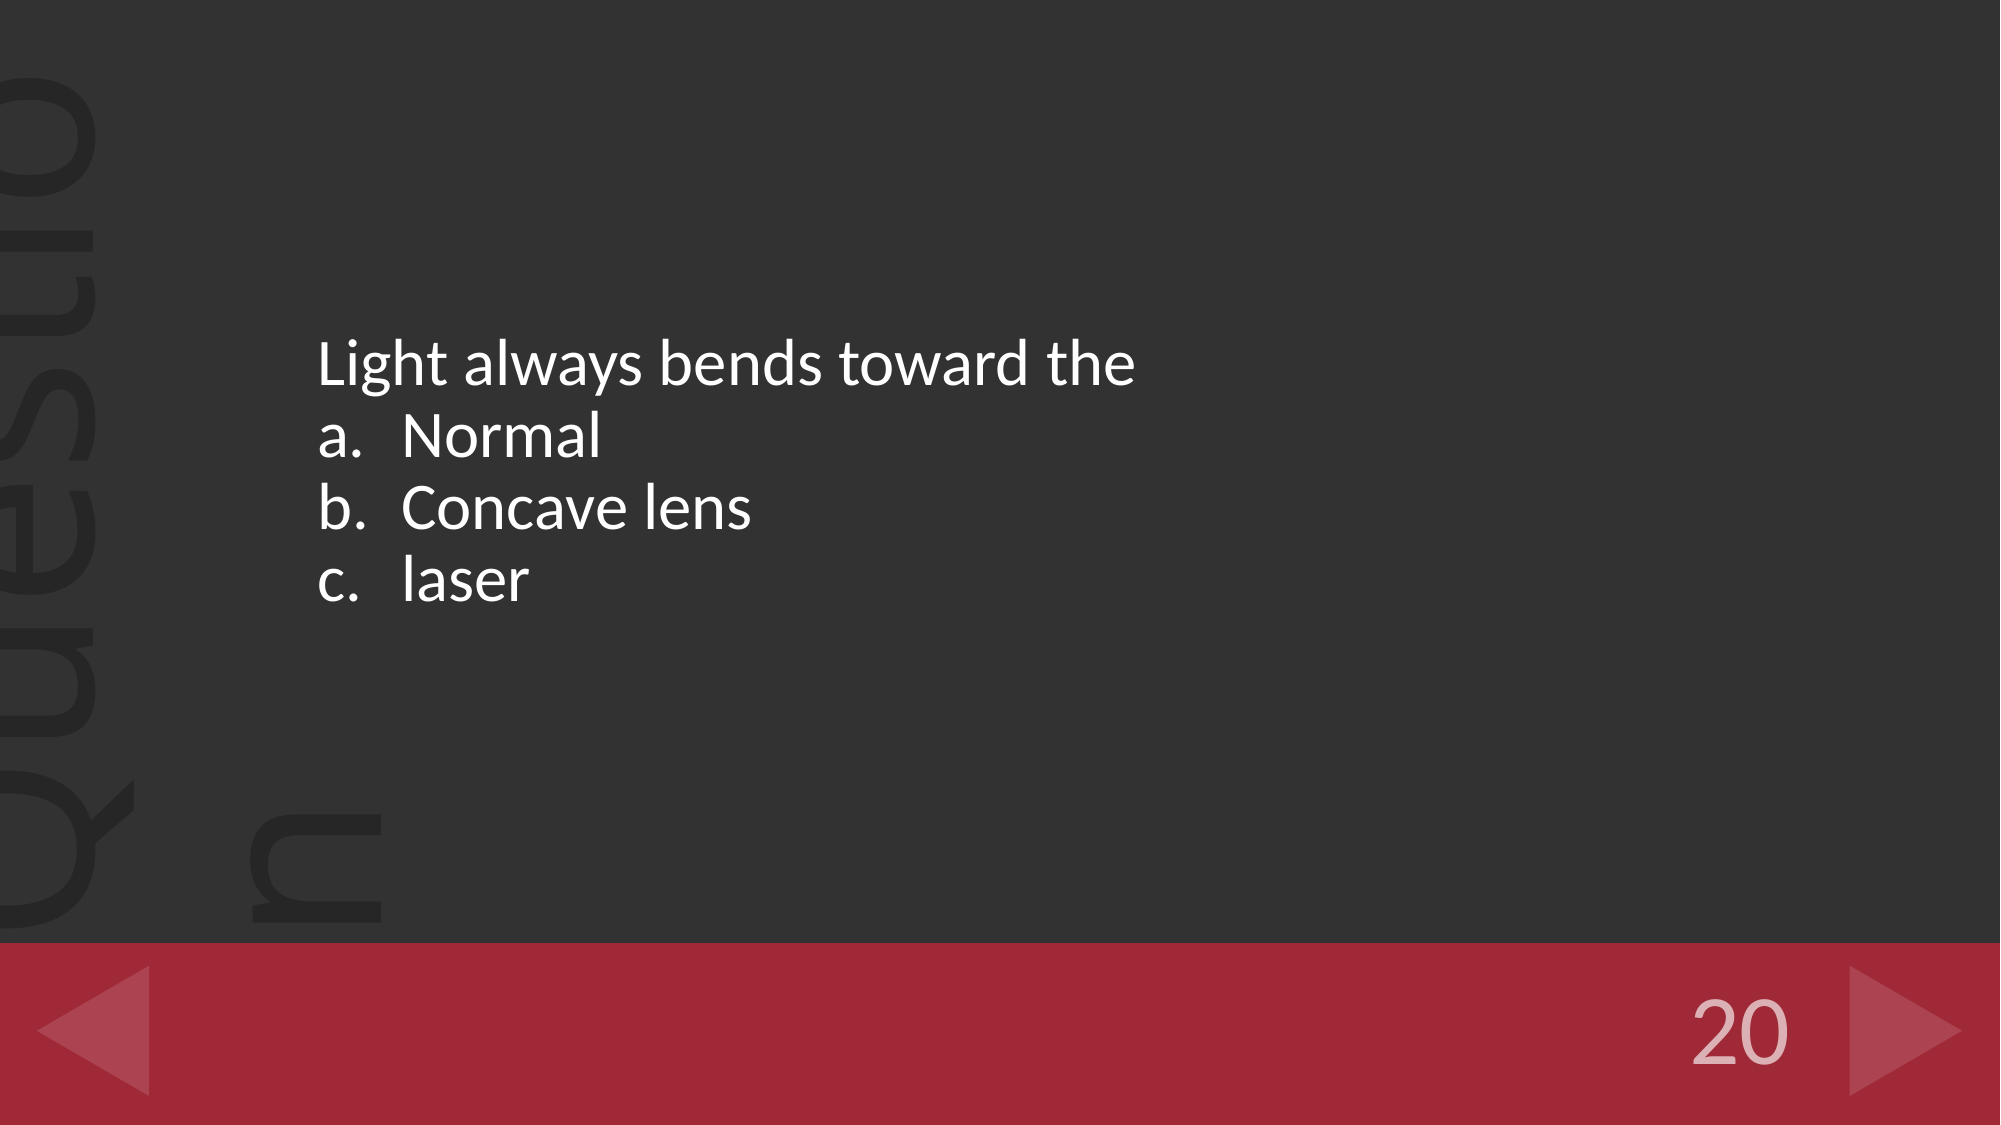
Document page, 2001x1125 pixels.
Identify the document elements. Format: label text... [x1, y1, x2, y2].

list Light always bends toward the Normal Concave lens laser [302, 307, 1760, 636]
list 20 [1494, 967, 1806, 1097]
